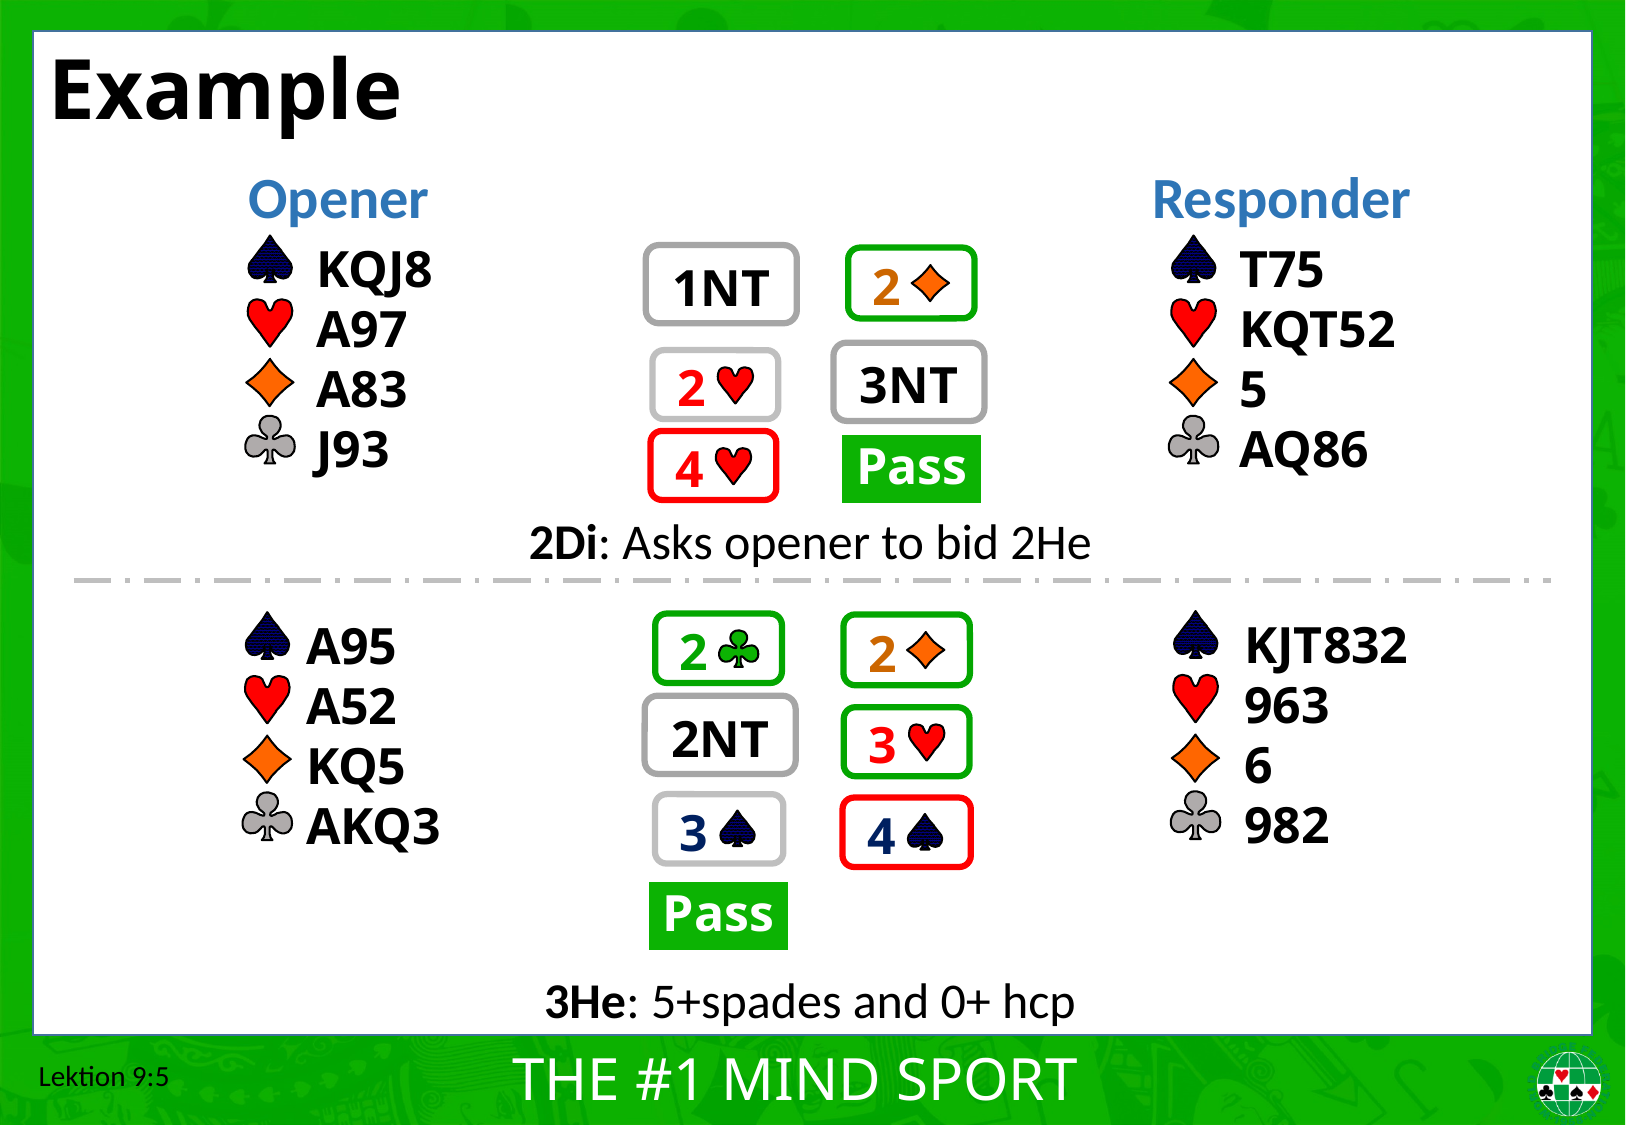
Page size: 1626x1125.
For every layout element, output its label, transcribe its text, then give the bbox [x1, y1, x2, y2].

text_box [842, 797, 971, 867]
text_box 2Di: Asks opener to bid 2He [514, 514, 1113, 579]
text_box Responder [1137, 152, 1427, 238]
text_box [650, 430, 777, 500]
picture [0, 0, 1626, 1125]
text_box Pass [842, 435, 981, 503]
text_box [242, 606, 461, 865]
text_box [1168, 230, 1422, 488]
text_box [245, 230, 460, 488]
text_box Opener [233, 152, 445, 238]
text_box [652, 350, 779, 420]
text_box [655, 613, 782, 683]
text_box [1170, 605, 1438, 864]
title Example [33, 39, 1594, 145]
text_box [843, 614, 970, 686]
text_box 3He: 5+spades and 0+ hcp [529, 971, 1136, 1037]
text_box 2NT [643, 694, 797, 775]
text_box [848, 247, 975, 319]
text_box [655, 794, 784, 864]
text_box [843, 707, 970, 777]
text_box Pass [649, 882, 788, 950]
text_box 1NT [644, 243, 798, 325]
text_box 3NT [832, 341, 986, 422]
